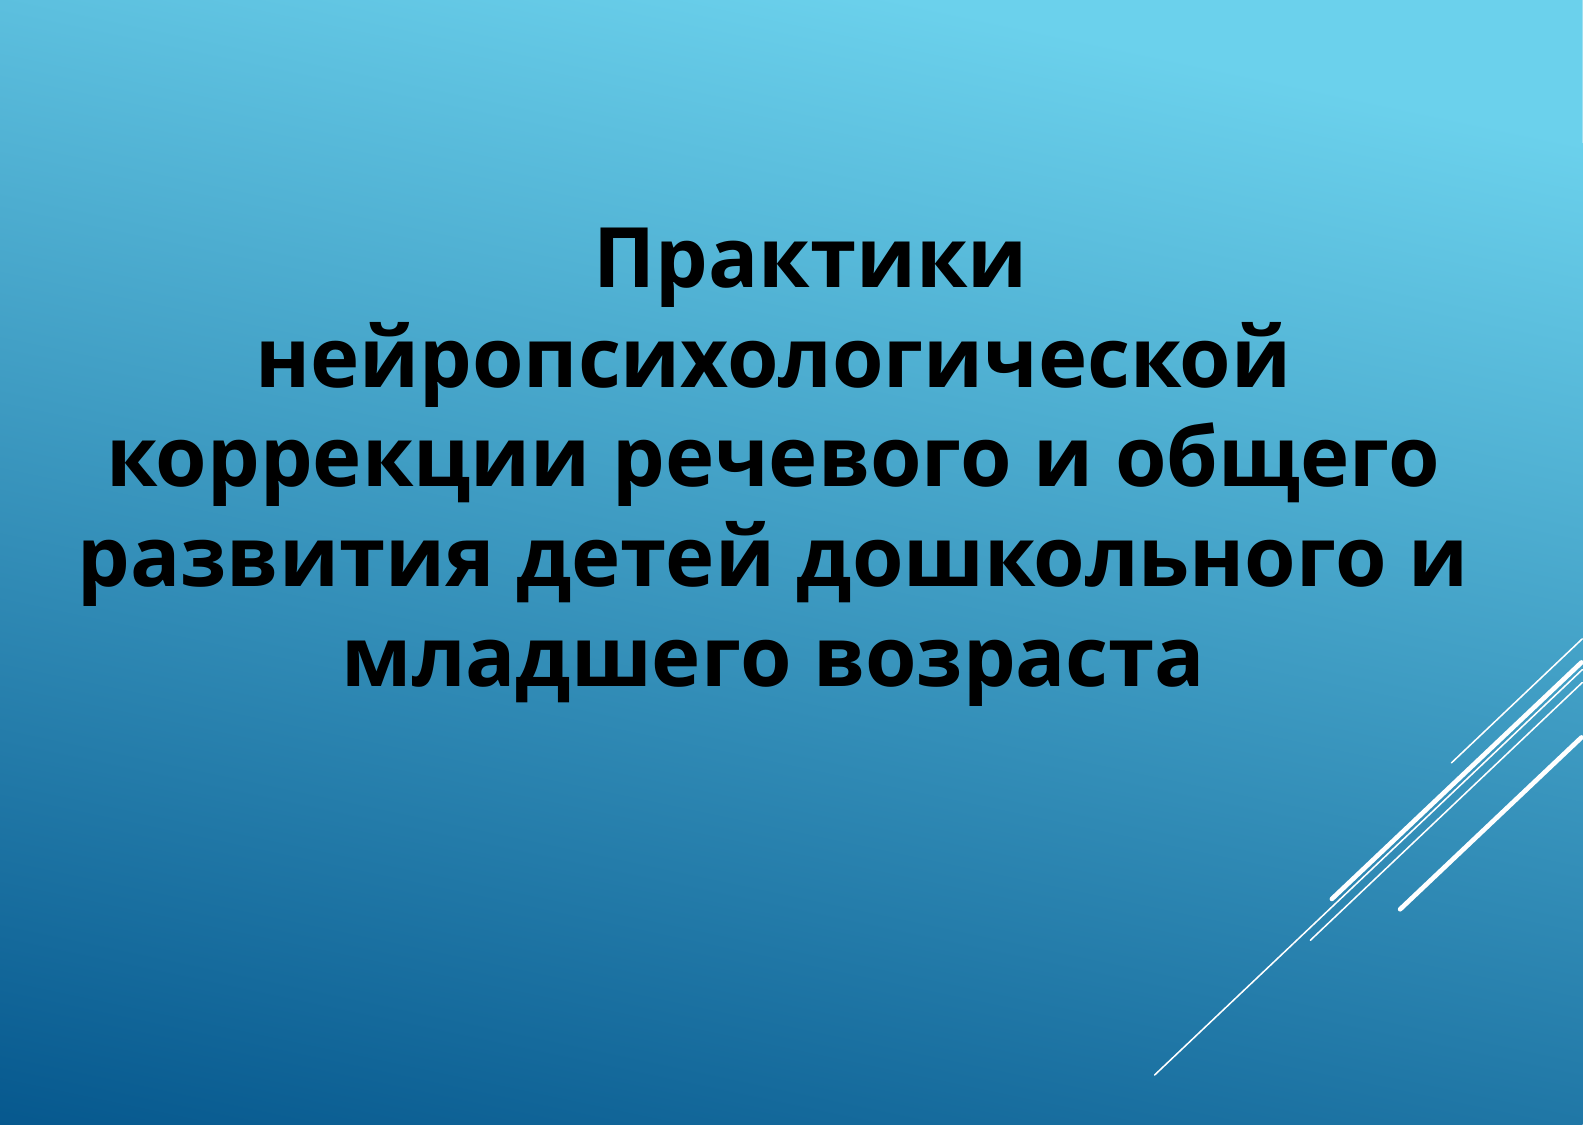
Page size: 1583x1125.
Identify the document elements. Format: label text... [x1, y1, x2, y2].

text_box Практики нейропсихологической коррекции речевого и общего развития детей дошкольного и младшего возраста [0, 196, 1548, 711]
